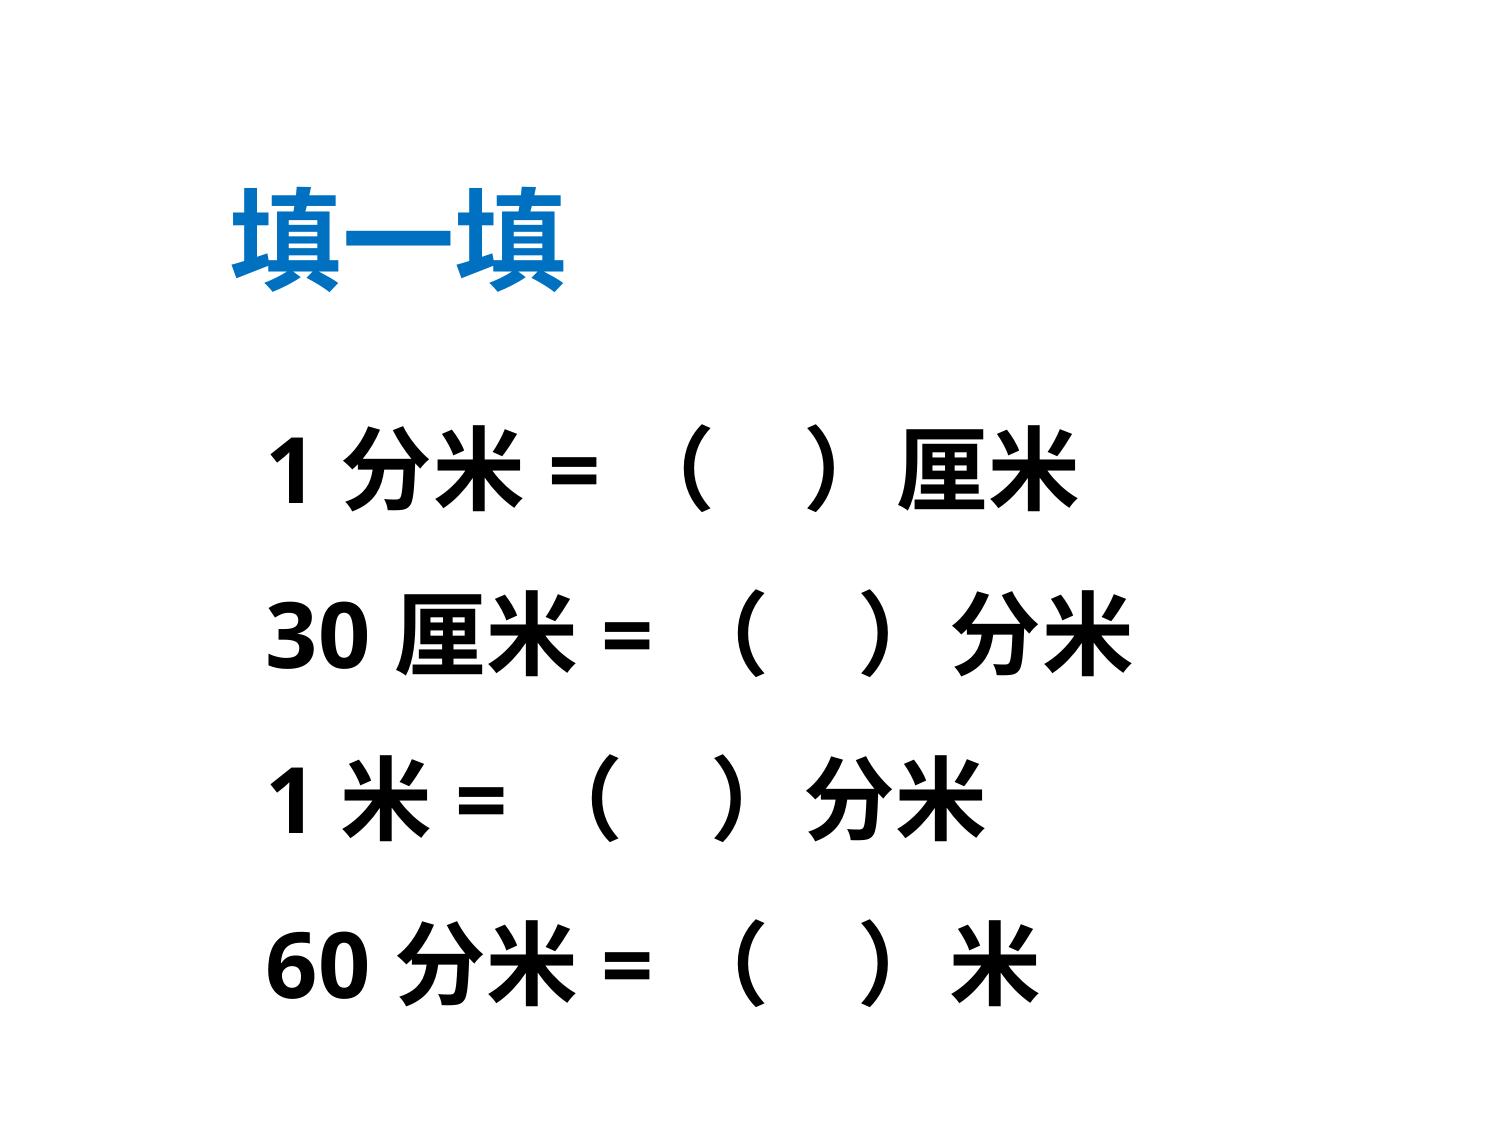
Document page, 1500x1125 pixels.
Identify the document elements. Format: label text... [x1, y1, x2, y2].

text_box [117, 152, 516, 303]
text_box 1分米=（ ）厘米 30厘米=（ ）分米 1米=（ ）分米 60分米=（ ）米 [250, 349, 1282, 1025]
text_box 填一填 [214, 162, 583, 313]
